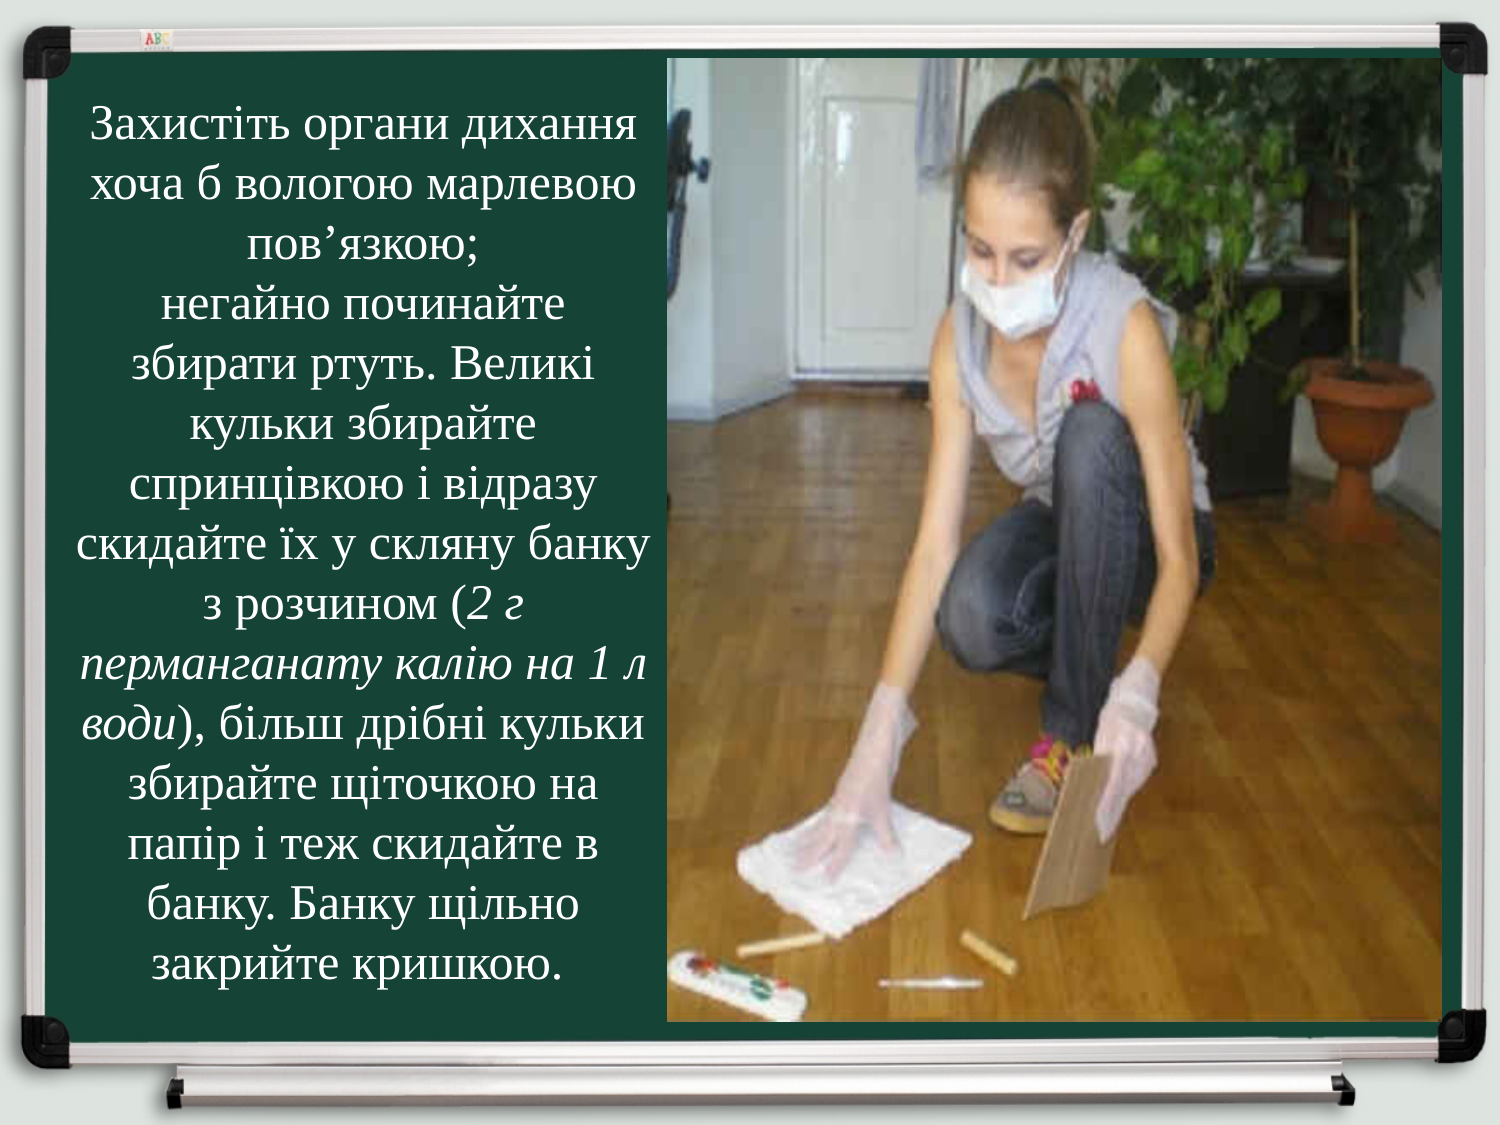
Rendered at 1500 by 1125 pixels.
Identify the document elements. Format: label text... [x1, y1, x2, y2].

text_box Захистіть органи дихання хоча б вологою марлевою пов’язкою; негайно починайте збирати ртуть. Великі кульки збирайте спринцівкою і відразу скидайте їх у скляну банку з розчином (2 г перманганату калію на 1 л води), більш дрібні кульки збирайте щіточкою на папір і теж скидайте в банку. Банку щільно закрийте кришкою. [58, 81, 662, 997]
picture [0, 0, 1500, 1125]
